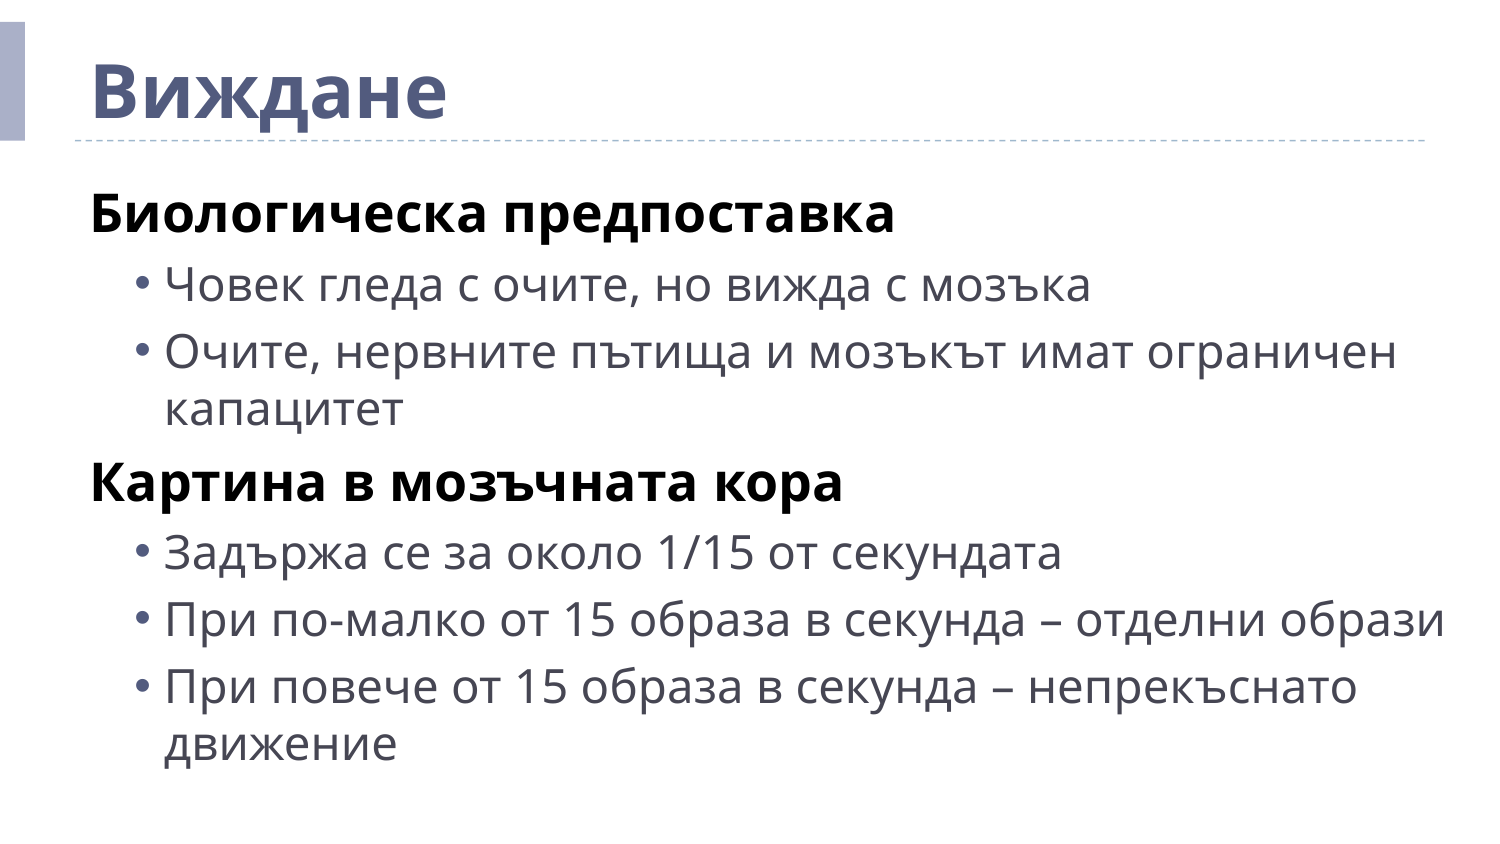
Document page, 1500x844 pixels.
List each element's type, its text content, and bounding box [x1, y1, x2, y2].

title Виждане [75, 18, 1475, 141]
list Биологическа предпоставка Човек гледа с очите, но вижда с мозъка Очите, нервните пътища и мозъкът имат ограничен капацитет Картина в мозъчната кора Задържа се за около 1/15 от секундата При по-малко от 15 образа в секунда – отделни образи При повече от 15 образа в секунда – непрекъснато движение [75, 171, 1475, 835]
